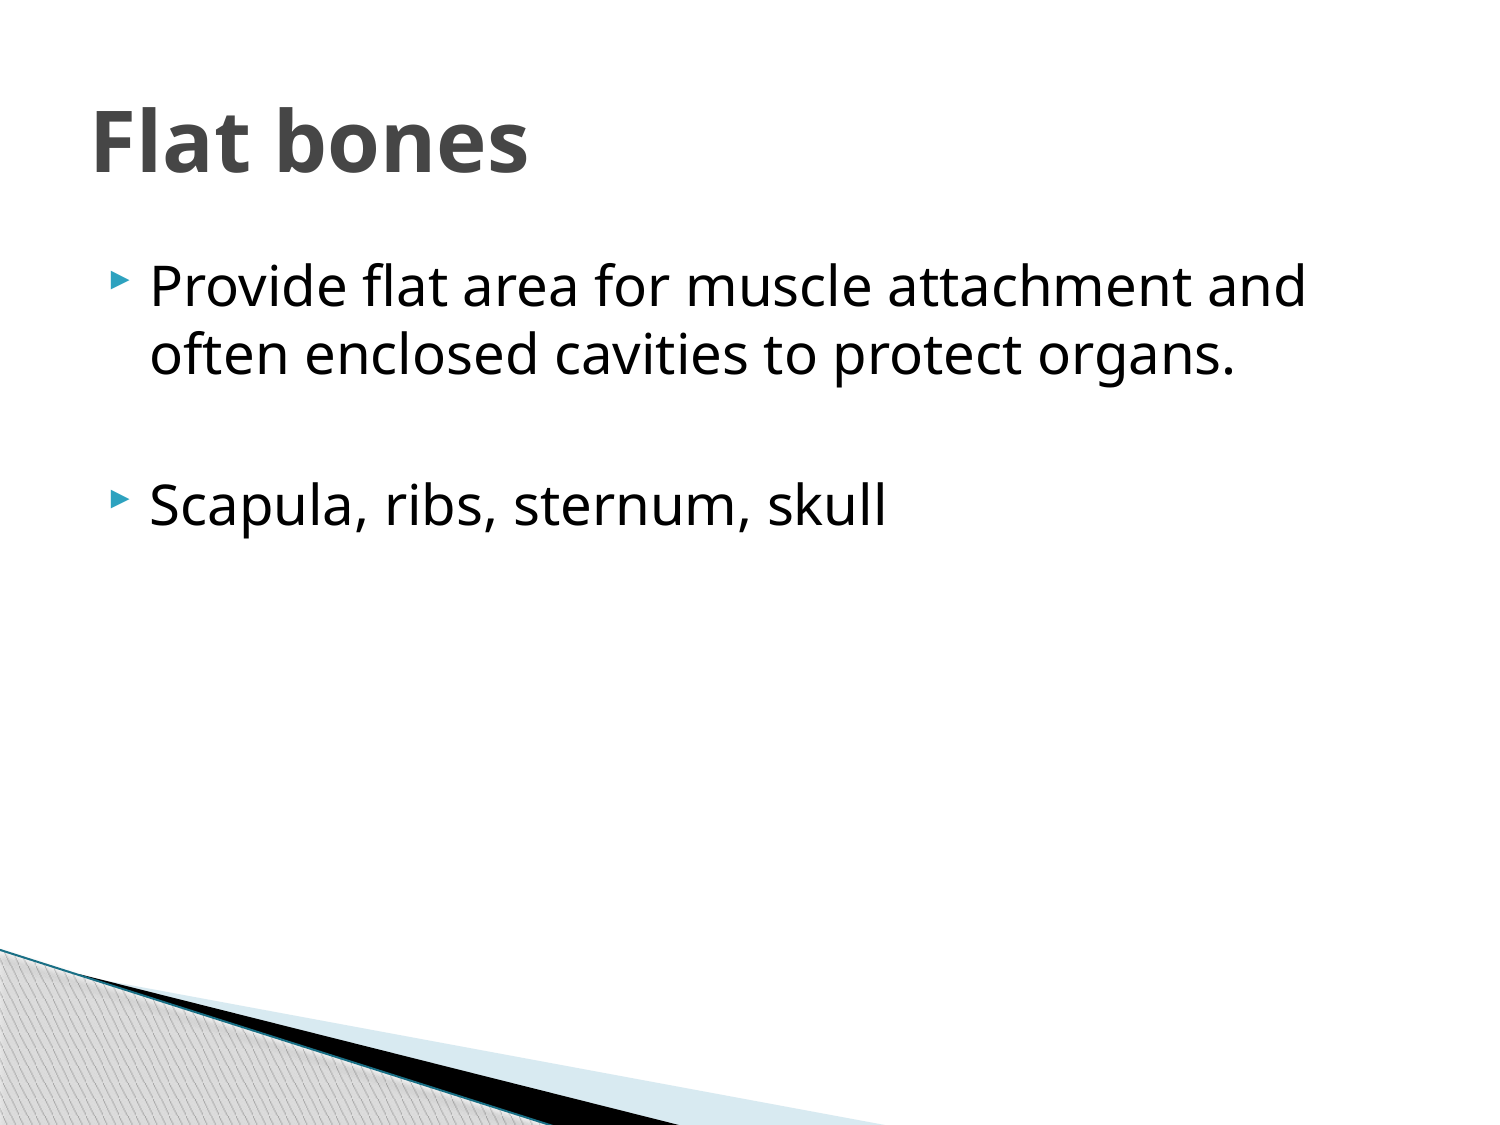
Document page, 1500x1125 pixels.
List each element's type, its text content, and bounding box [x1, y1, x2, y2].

list Provide flat area for muscle attachment and often enclosed cavities to protect organs. Scapula, ribs, sternum, skull [75, 243, 1425, 986]
title Flat bones [75, 45, 1425, 233]
